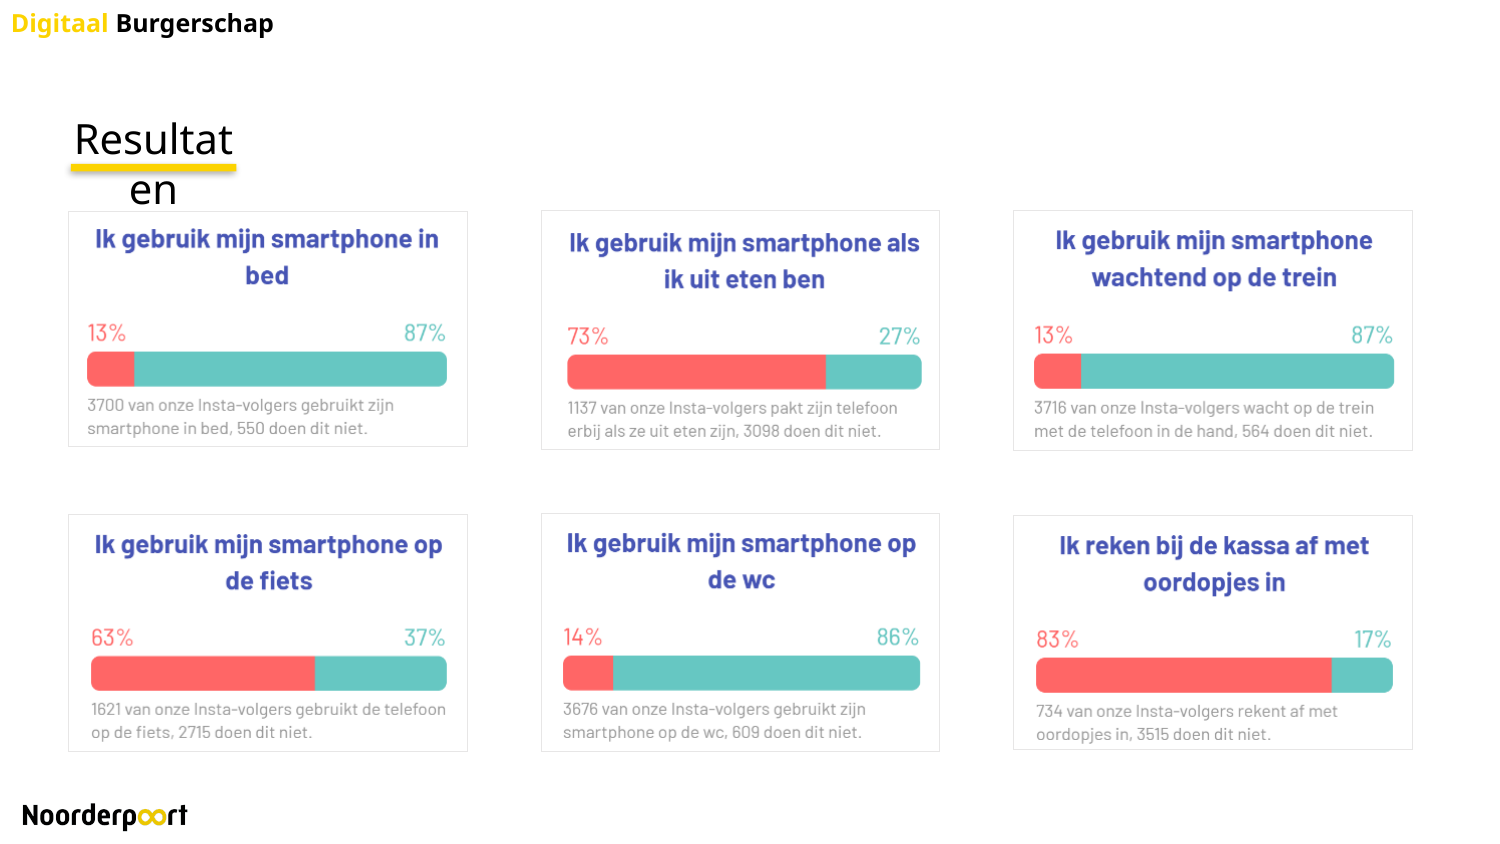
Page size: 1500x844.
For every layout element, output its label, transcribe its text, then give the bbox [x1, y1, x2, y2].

picture [68, 210, 468, 448]
picture [541, 513, 940, 752]
picture [68, 514, 468, 752]
picture [1013, 210, 1413, 451]
text_box Digitaal Burgerschap [0, 0, 311, 45]
text_box [70, 163, 237, 172]
picture [541, 210, 940, 450]
picture [1013, 515, 1413, 750]
picture [21, 801, 188, 832]
text_box Resultaten [56, 105, 251, 221]
